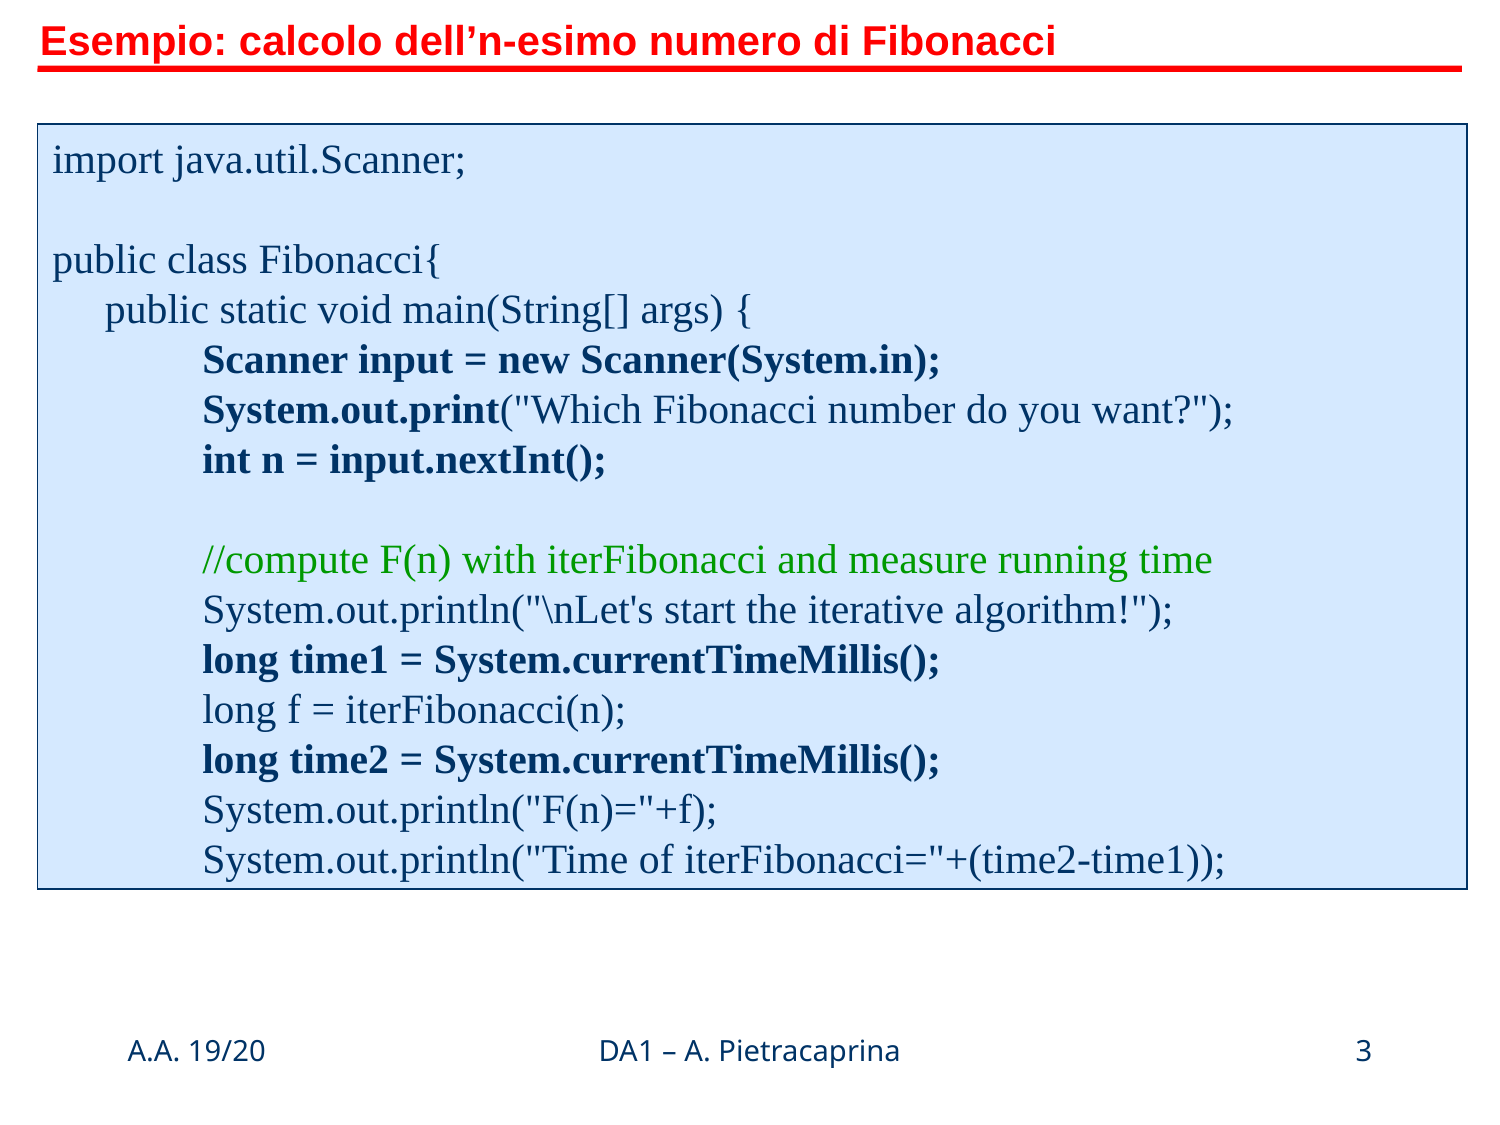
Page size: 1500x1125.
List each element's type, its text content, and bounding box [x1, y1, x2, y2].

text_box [24, 5, 1463, 72]
slide_number A.A. 19/20 [112, 1024, 426, 1101]
slide_number 3 [1074, 1024, 1388, 1101]
text_box import java.util.Scanner; public class Fibonacci{ public static void main(String[] args) { Scanner input = new Scanner(System.in); System.out.print("Which Fibonacci number do you want?"); int n = input.nextInt(); //compute F(n) with iterFibonacci and measure running time System.out.println("\nLet's start the iterative algorithm!"); long time1 = System.currentTimeMillis(); long f = iterFibonacci(n); long time2 = System.currentTimeMillis(); System.out.println("F(n)="+f); System.out.println("Time of iterFibonacci="+(time2-time1)); [37, 124, 1467, 890]
footer DA1 – A. Pietracaprina [512, 1024, 988, 1101]
